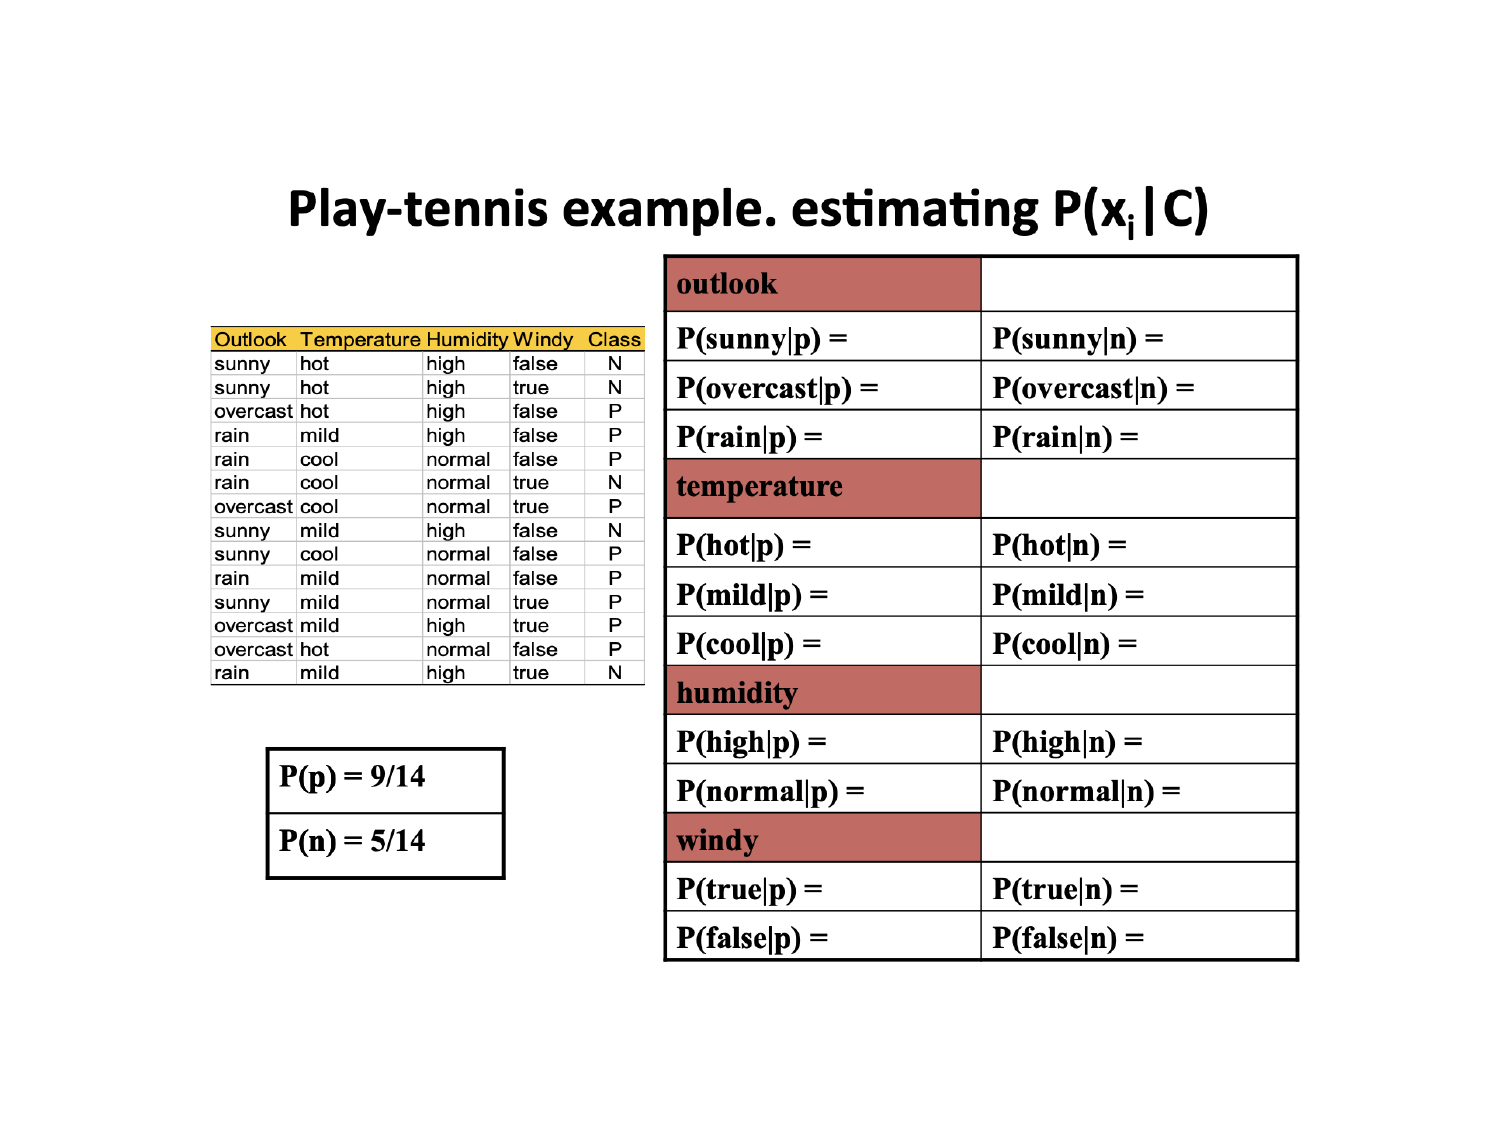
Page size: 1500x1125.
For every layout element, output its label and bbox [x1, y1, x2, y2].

picture [186, 140, 1314, 985]
